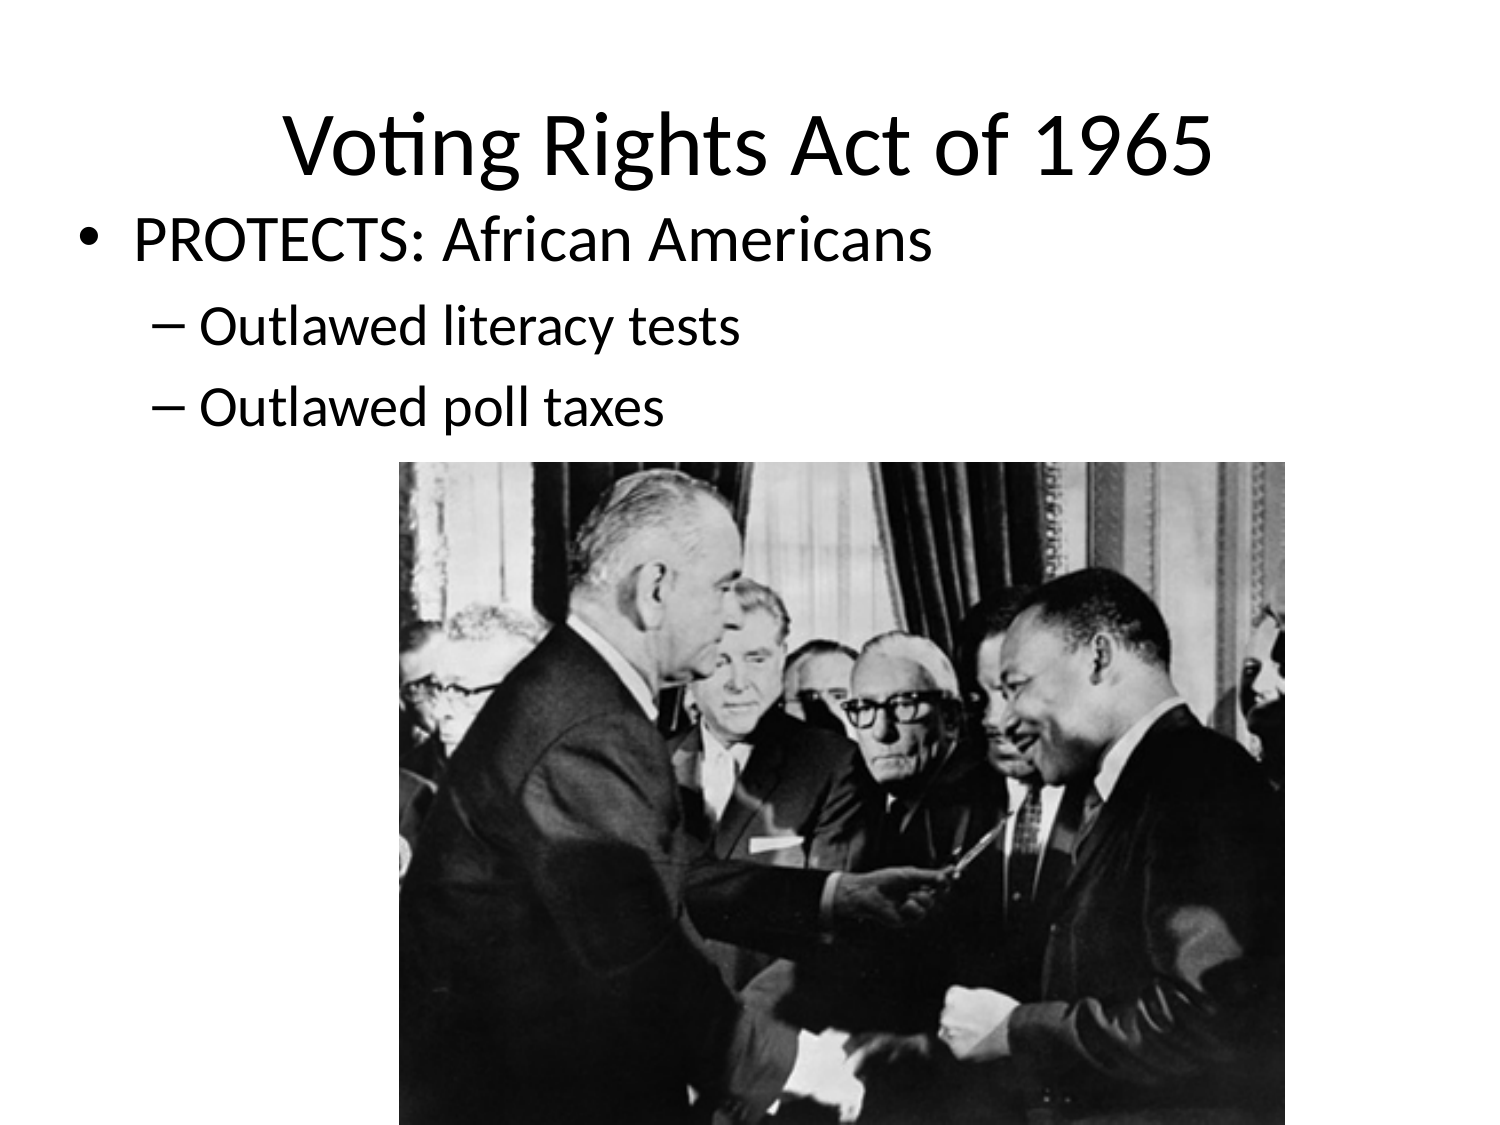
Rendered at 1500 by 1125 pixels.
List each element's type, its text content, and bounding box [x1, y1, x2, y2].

picture [399, 462, 1285, 1125]
list PROTECTS: African Americans Outlawed literacy tests Outlawed poll taxes [62, 187, 1413, 930]
title Voting Rights Act of 1965 [75, 45, 1425, 233]
